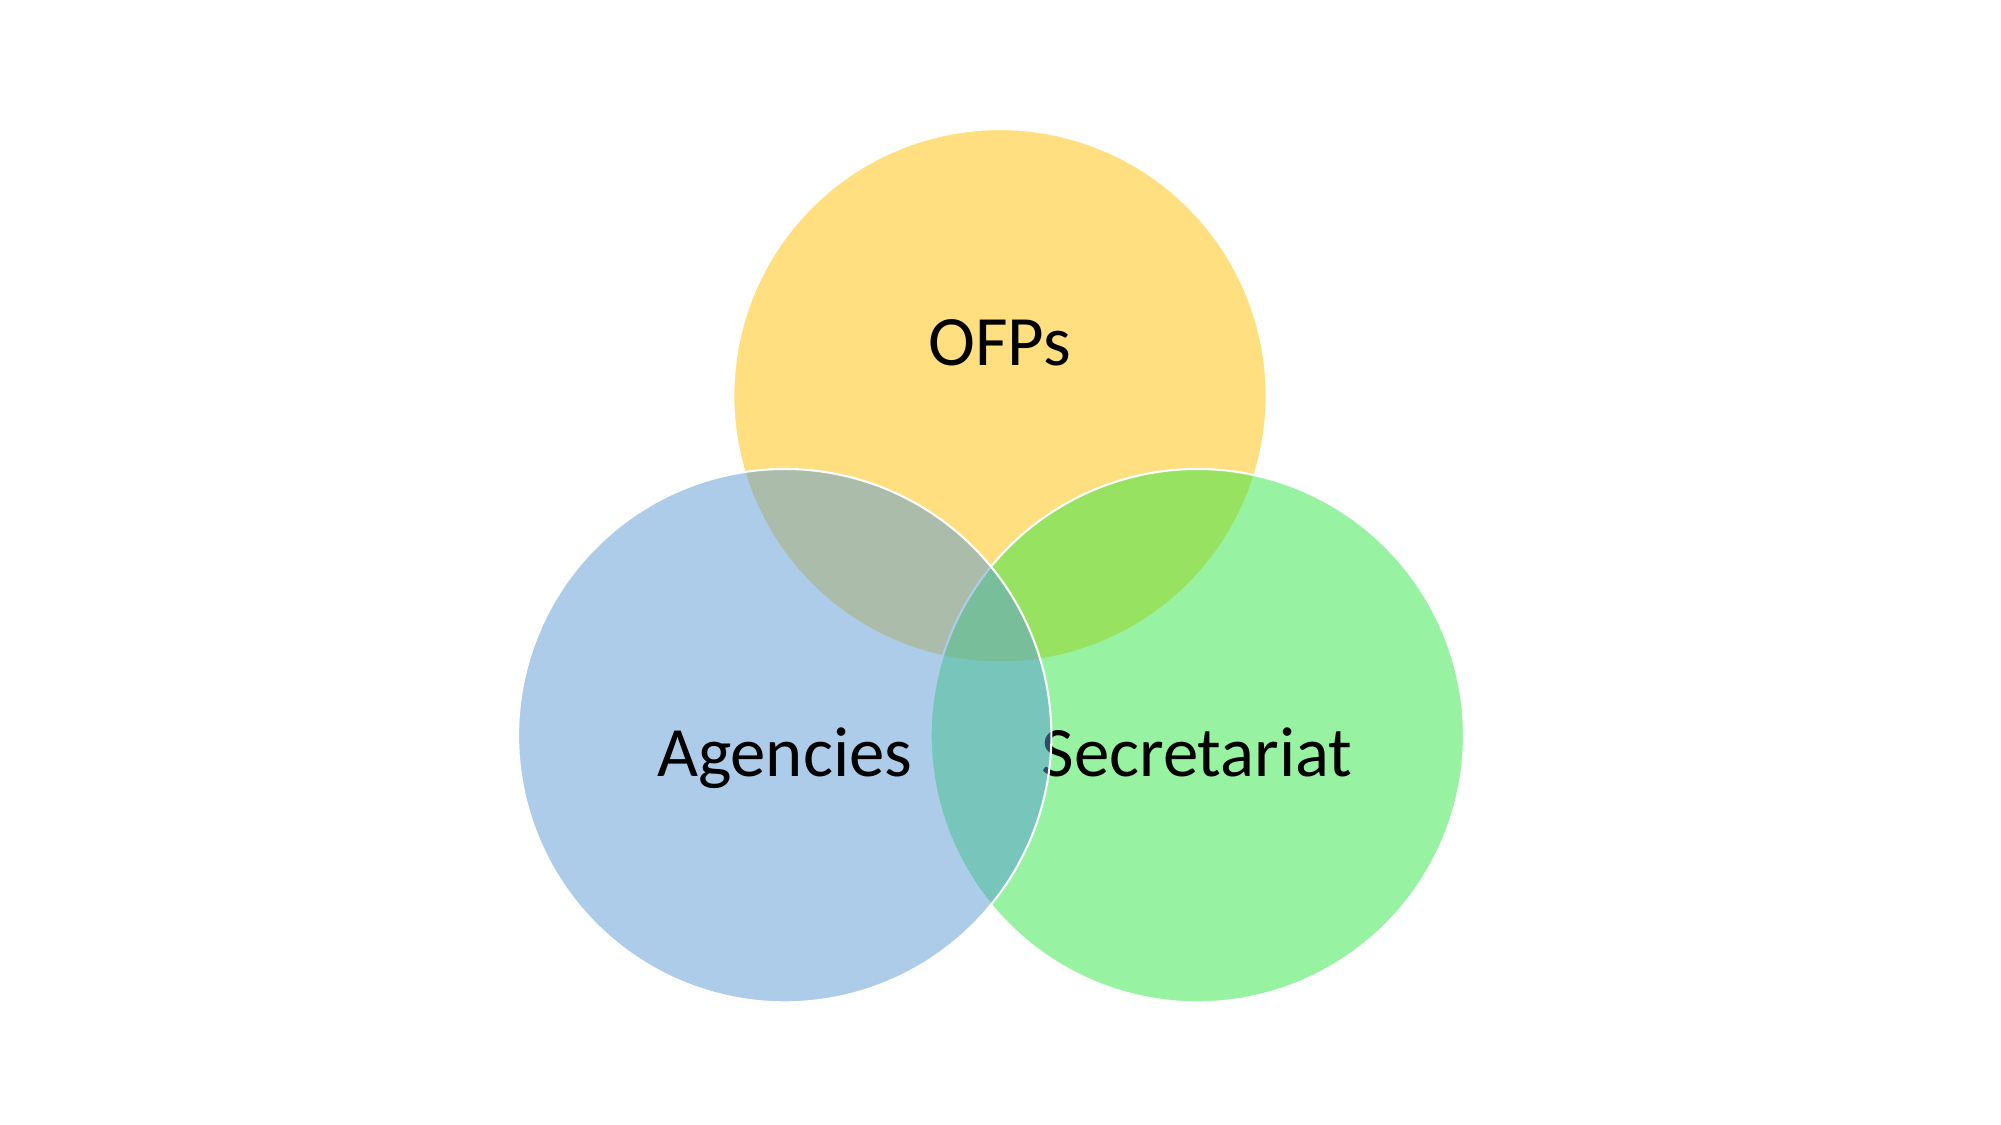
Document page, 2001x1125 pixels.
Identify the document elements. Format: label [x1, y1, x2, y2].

text_box [333, 117, 1667, 1007]
